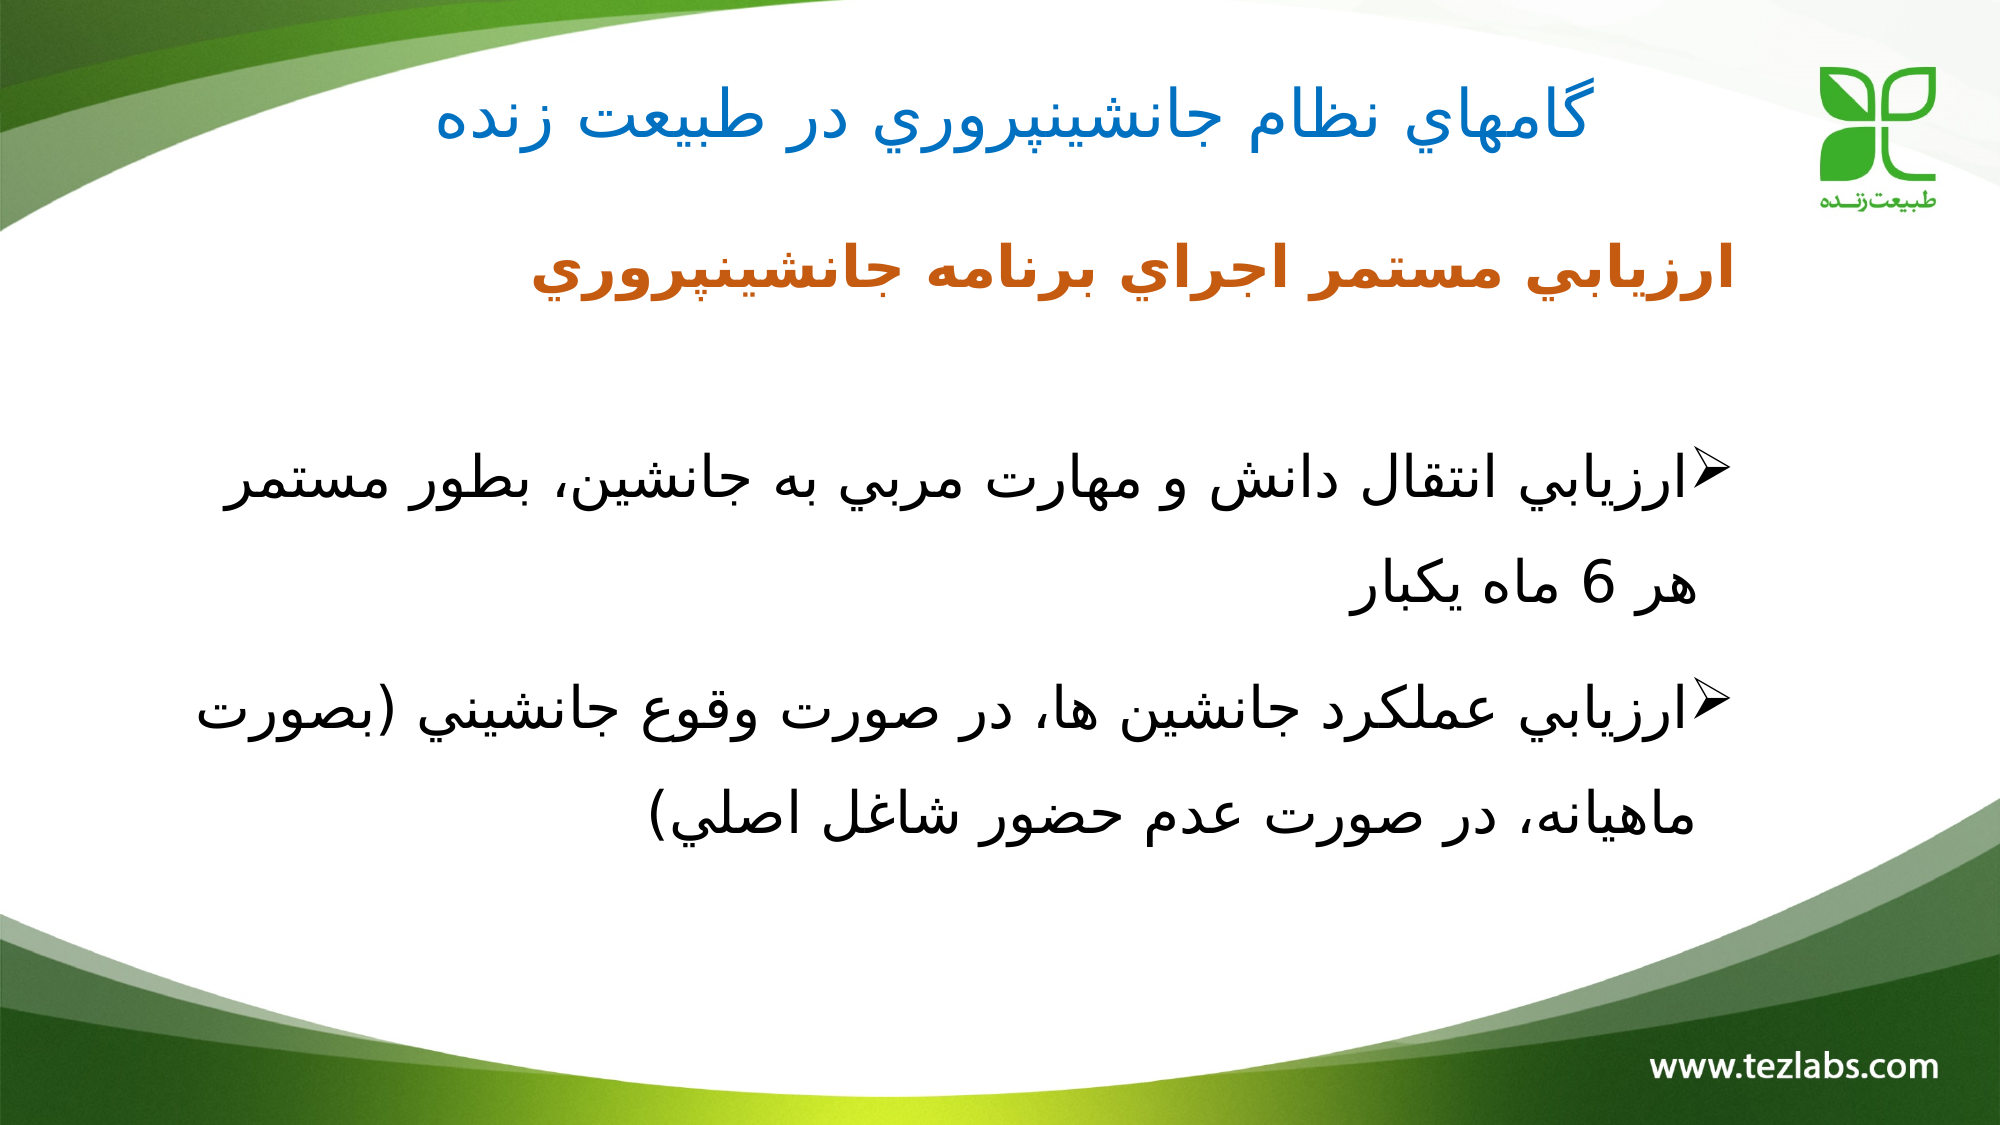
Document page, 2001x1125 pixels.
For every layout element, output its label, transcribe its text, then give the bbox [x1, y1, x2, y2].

title گام­هاي نظام جانشين­پروري در طبيعت زنده [309, 54, 1720, 179]
list ارزيابي مستمر اجراي برنامه جانشين­پروري ارزيابي انتقال دانش و مهارت مربي به جانشين، بطور مستمر هر 6 ماه يکبار ارزيابي عملکرد جانشين ها، در صورت وقوع جانشيني (بصورت ماهيانه، در صورت عدم حضور شاغل اصلي) [173, 229, 1752, 1027]
picture [0, 0, 2000, 1125]
